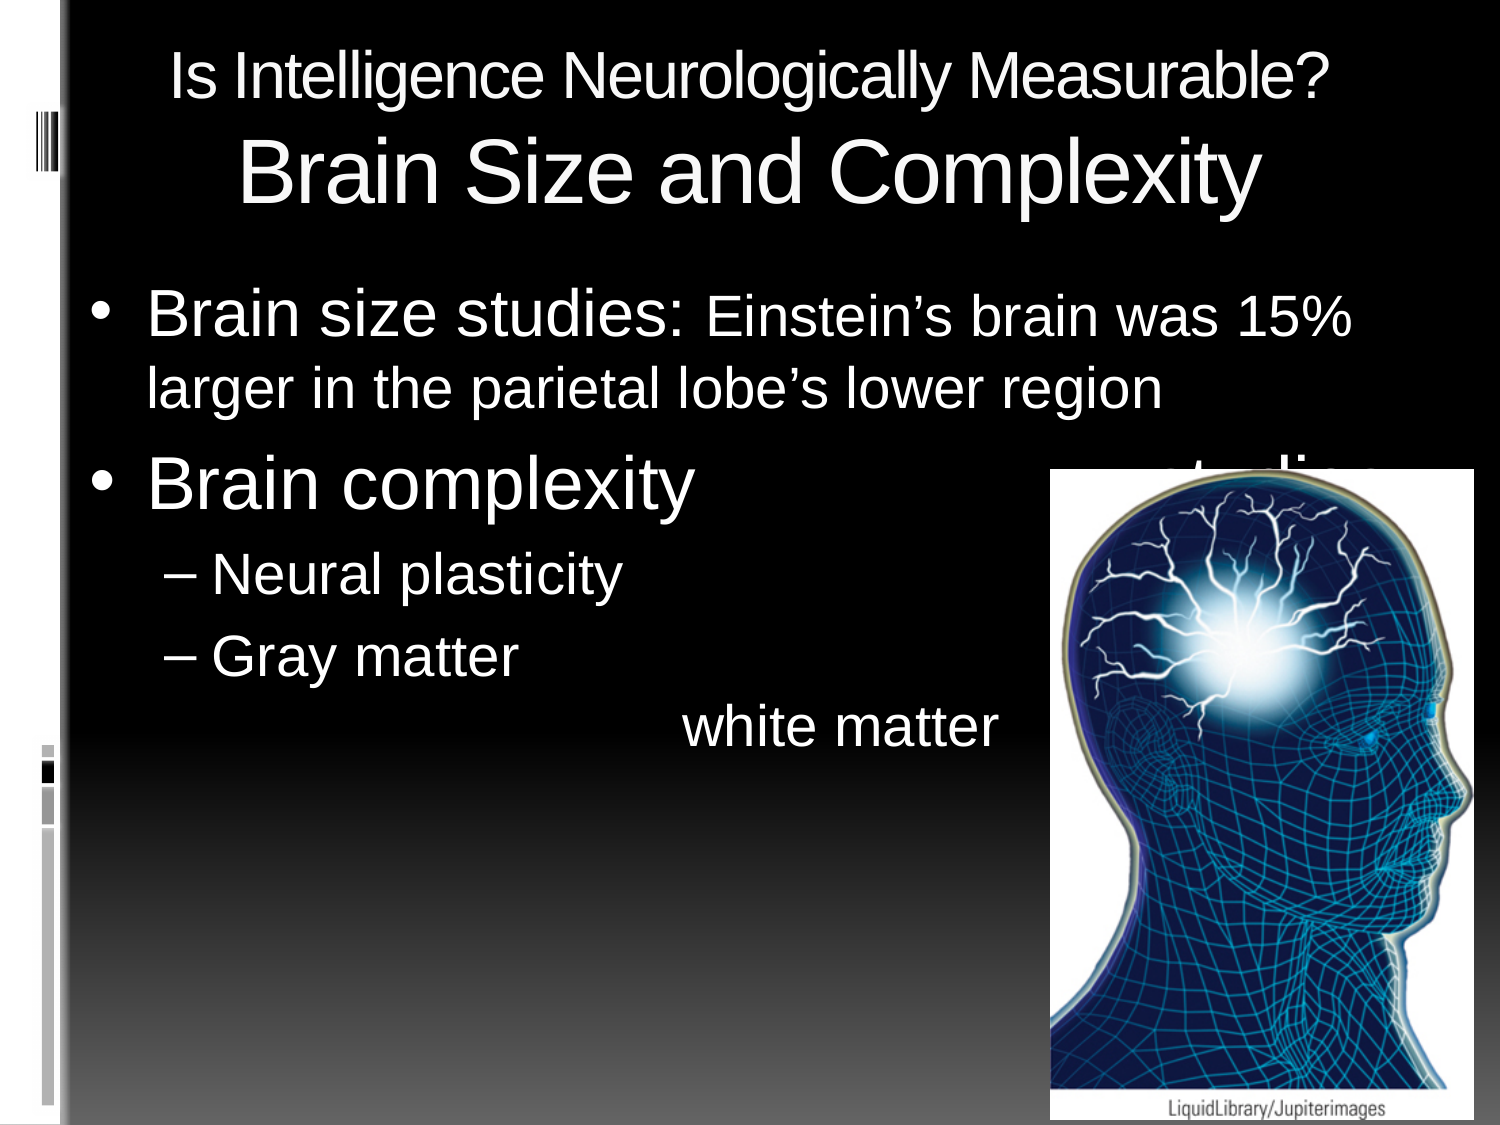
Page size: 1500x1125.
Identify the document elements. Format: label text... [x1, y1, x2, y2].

text_box Brain size studies: Einstein’s brain was 15% larger in the parietal lobe’s lower region Brain complexity studies Neural plasticity Gray matter versus white matter [74, 262, 1425, 1005]
title Is Intelligence Neurologically Measurable? Brain Size and Complexity [0, 24, 1500, 238]
picture [1049, 469, 1475, 1121]
